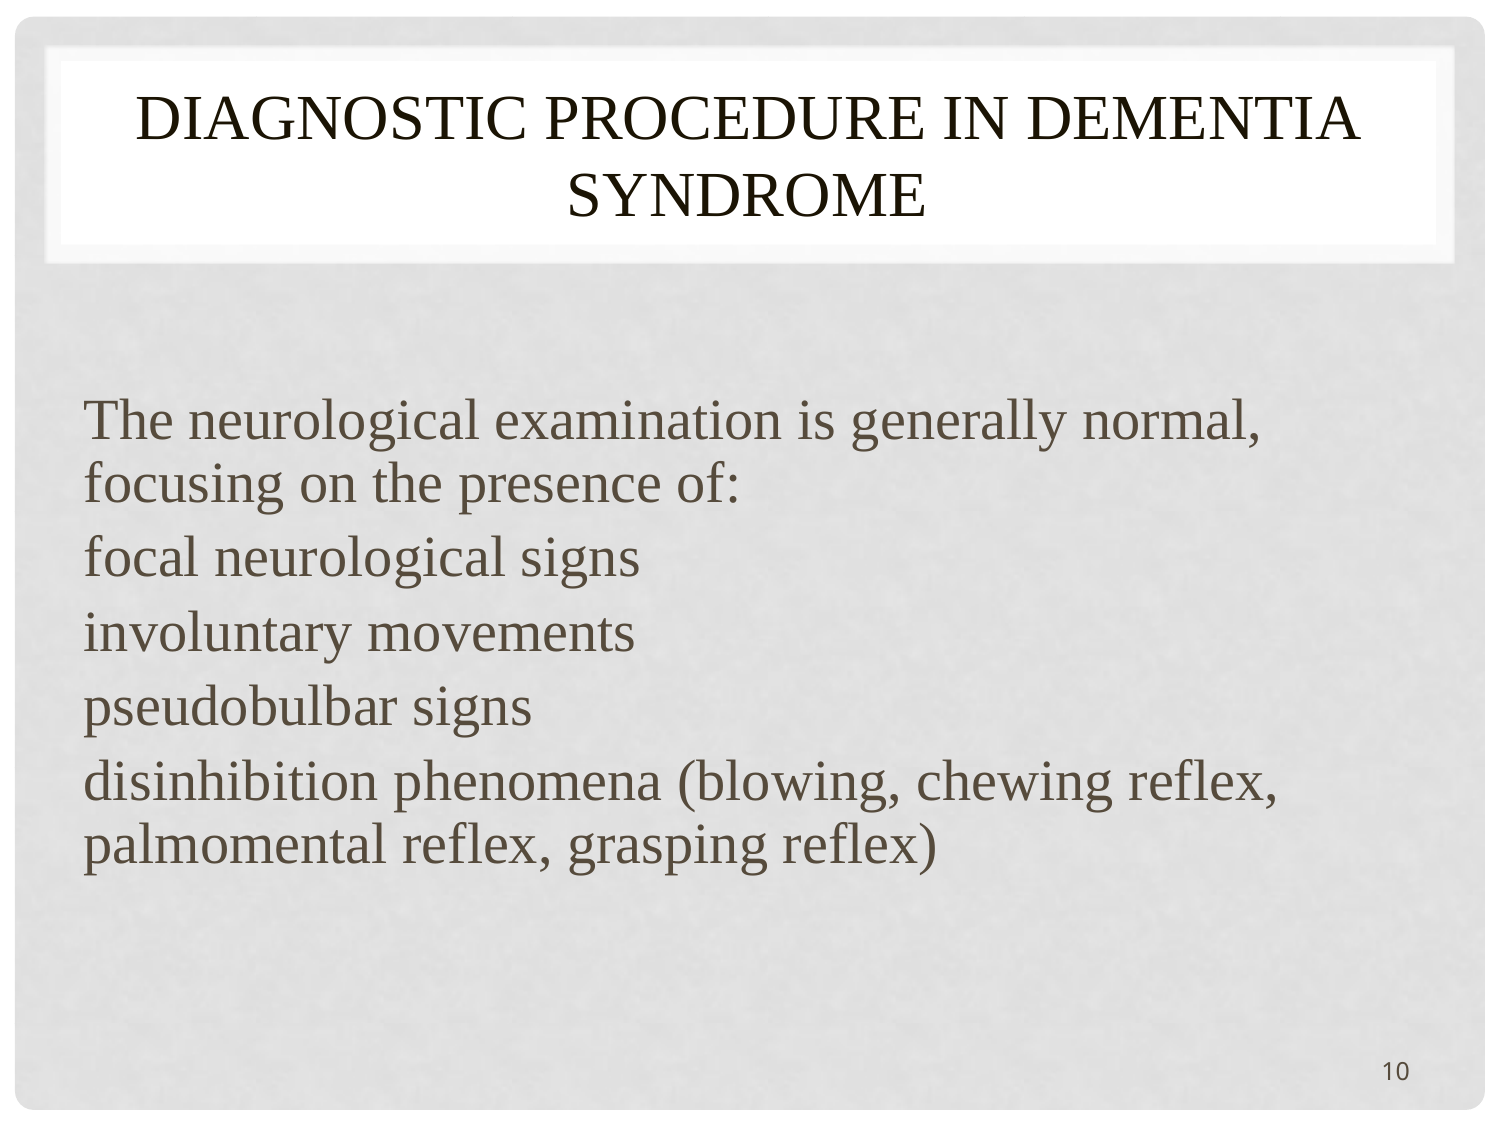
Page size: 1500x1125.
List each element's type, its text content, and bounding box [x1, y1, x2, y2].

list The neurological examination is generally normal, focusing on the presence of: focal neurological signs involuntary movements pseudobulbar signs disinhibition phenomena (blowing, chewing reflex, palmomental reflex, grasping reflex) [50, 299, 1463, 1097]
slide_number 10 [1074, 1042, 1425, 1103]
title DIAGNOSTIC PROCEDURE in dementia syndrome [69, 66, 1425, 238]
